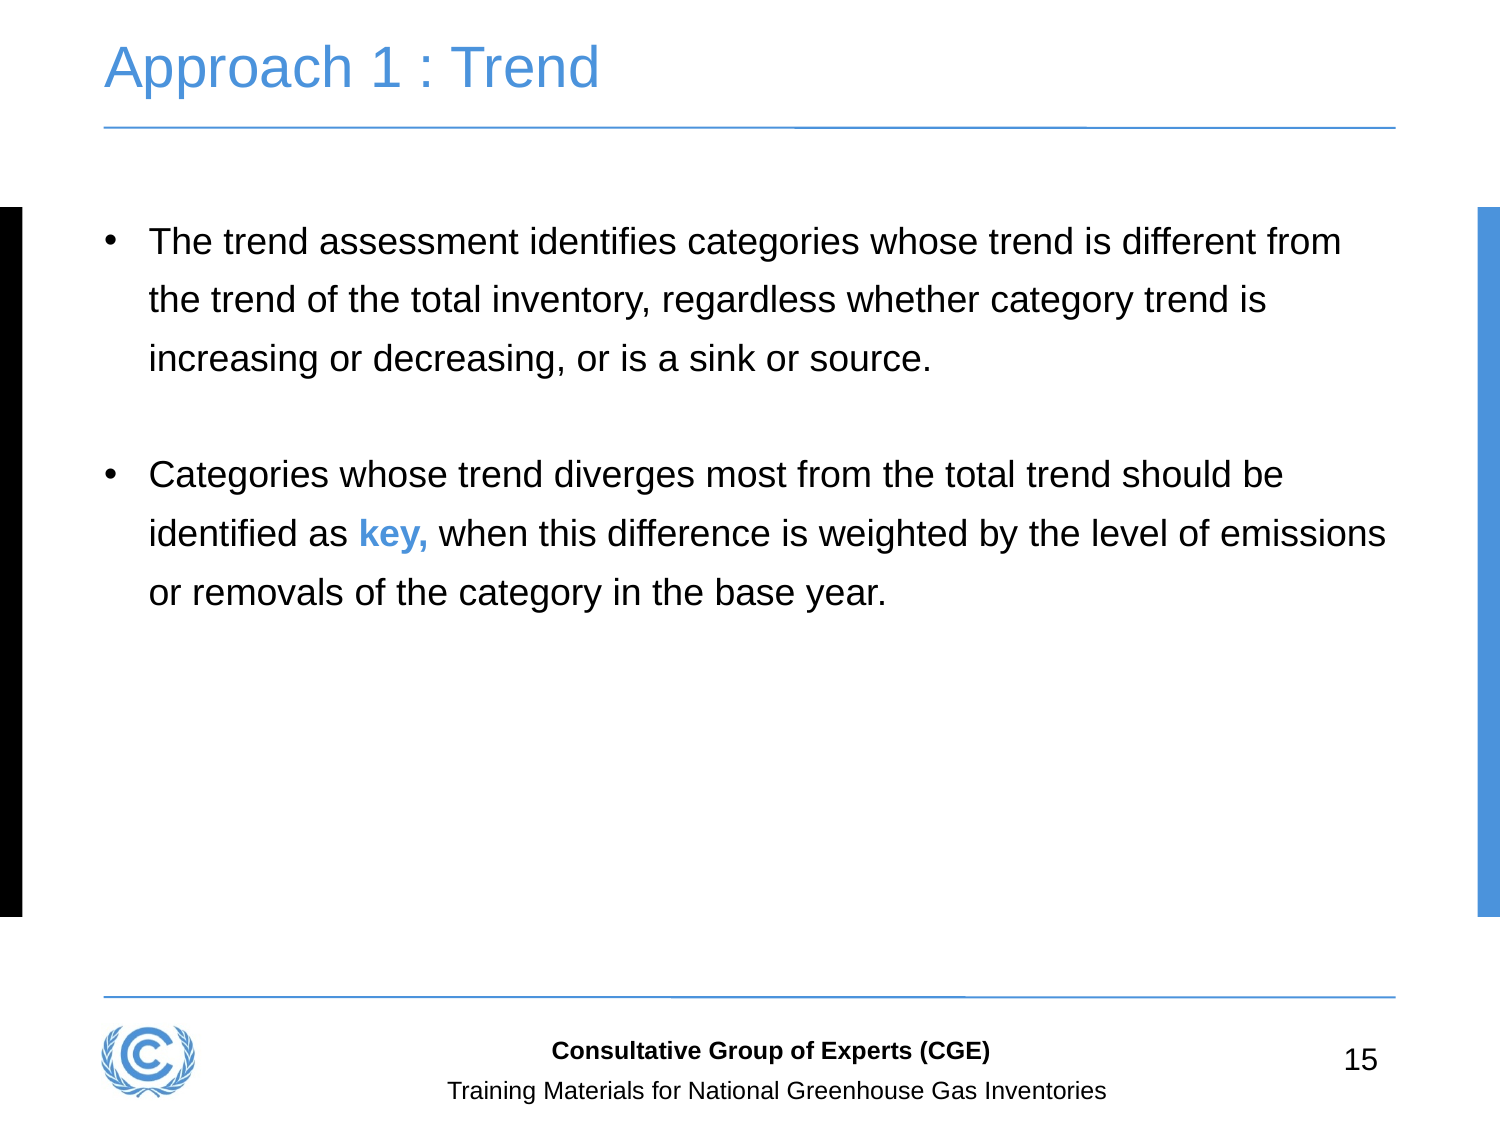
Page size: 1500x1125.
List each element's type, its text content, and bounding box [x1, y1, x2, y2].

picture [101, 1001, 209, 1108]
text_box Consultative Group of Experts (CGE) [536, 1027, 1046, 1068]
title Approach 1 : Trend [104, 41, 1396, 126]
text_box 15 [1328, 1032, 1400, 1085]
list The trend assessment identifies categories whose trend is different from the trend of the total inventory, regardless whether category trend is increasing or decreasing, or is a sink or source. Categories whose trend diverges most from the total trend should be identified as key, when this difference is weighted by the level of emissions or removals of the category in the base year. [104, 203, 1396, 988]
text_box Training Materials for National Greenhouse Gas Inventories [432, 1067, 1291, 1097]
